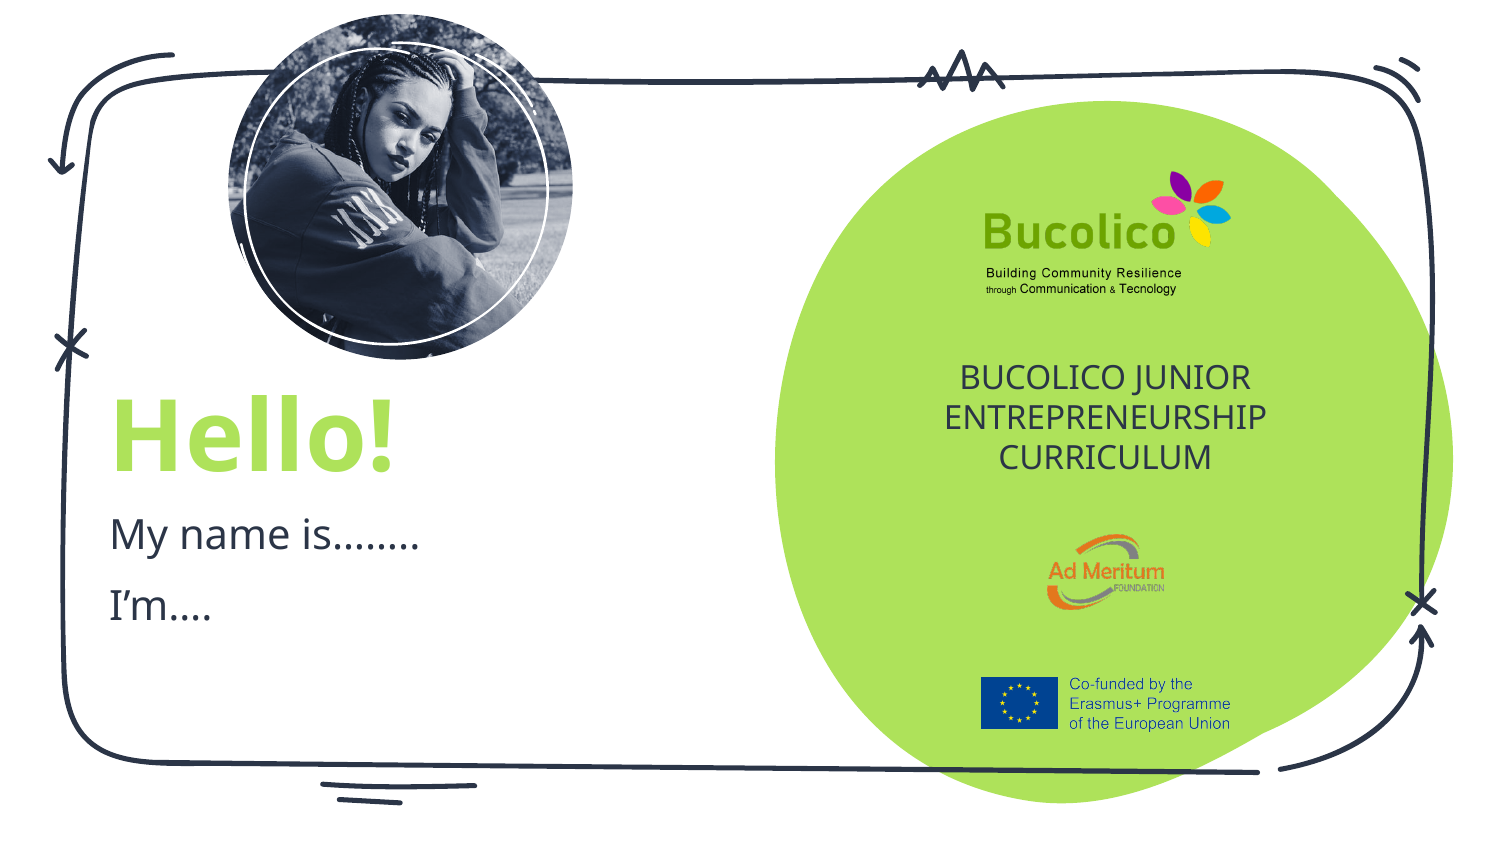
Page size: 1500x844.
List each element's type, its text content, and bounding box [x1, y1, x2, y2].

picture [981, 677, 1230, 732]
picture [1047, 534, 1164, 610]
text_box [239, 41, 550, 346]
text_box BUCOLICO JUNIOR ENTREPRENEURSHIP CURRICULUM [879, 348, 1332, 484]
picture [970, 167, 1241, 309]
picture [227, 13, 573, 360]
text_box Hello! [109, 377, 533, 502]
text_box My name is…….. I’m…. [109, 508, 705, 736]
